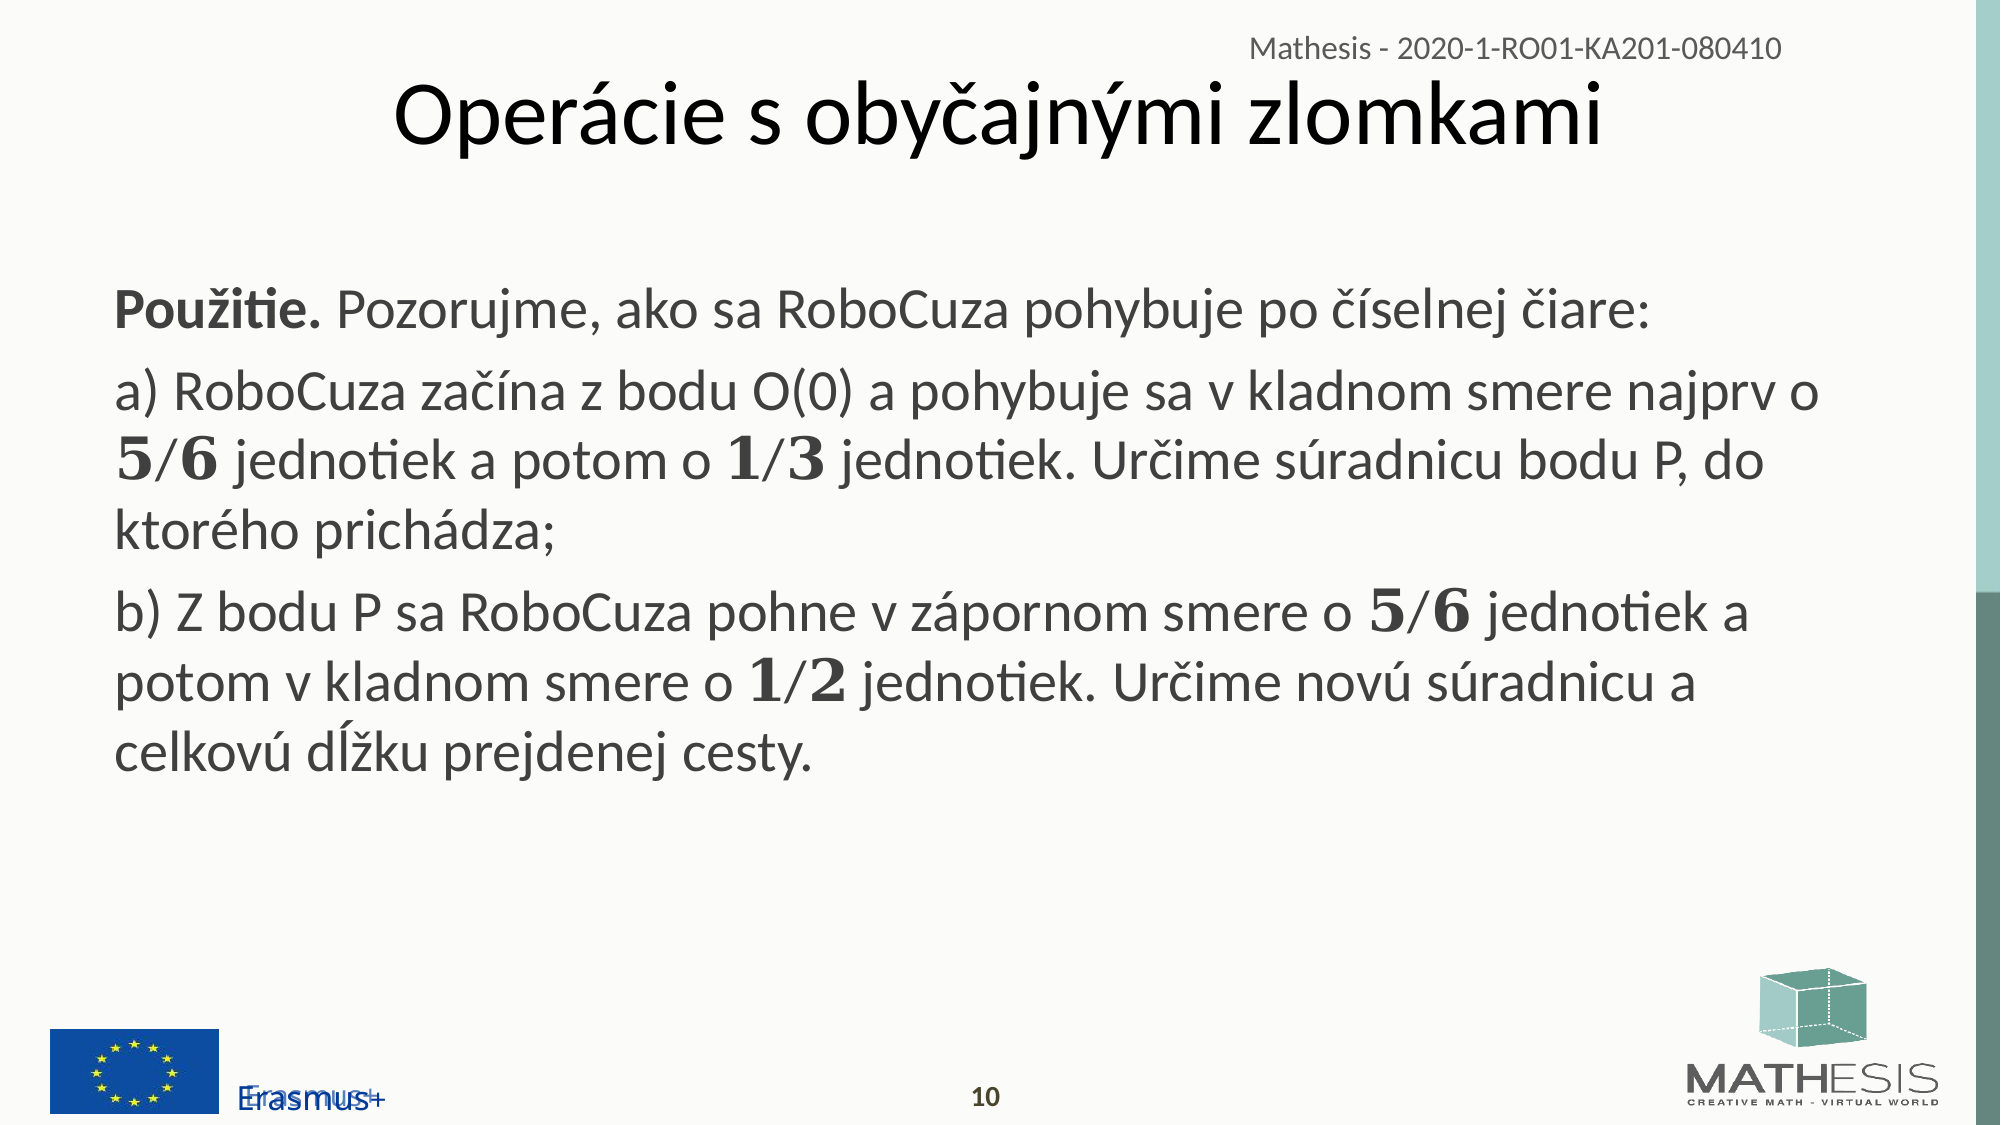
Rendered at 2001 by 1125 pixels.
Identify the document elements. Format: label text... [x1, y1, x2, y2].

list Použitie. Pozorujme, ako sa RoboCuza pohybuje po číselnej čiare: a) RoboCuza začína z bodu O(0) a pohybuje sa v kladnom smere najprv o 𝟓/𝟔 jednotiek a potom o 𝟏/𝟑 jednotiek. Určime súradnicu bodu P, do ktorého prichádza; b) Z bodu P sa RoboCuza pohne v zápornom smere o 𝟓/𝟔 jednotiek a potom v kladnom smere o 𝟏/𝟐 jednotiek. Určime novú súradnicu a celkovú dĺžku prejdenej cesty. [99, 262, 1900, 1005]
picture [50, 1029, 219, 1114]
title Operácie s obyčajnými zlomkami [99, 45, 1900, 233]
